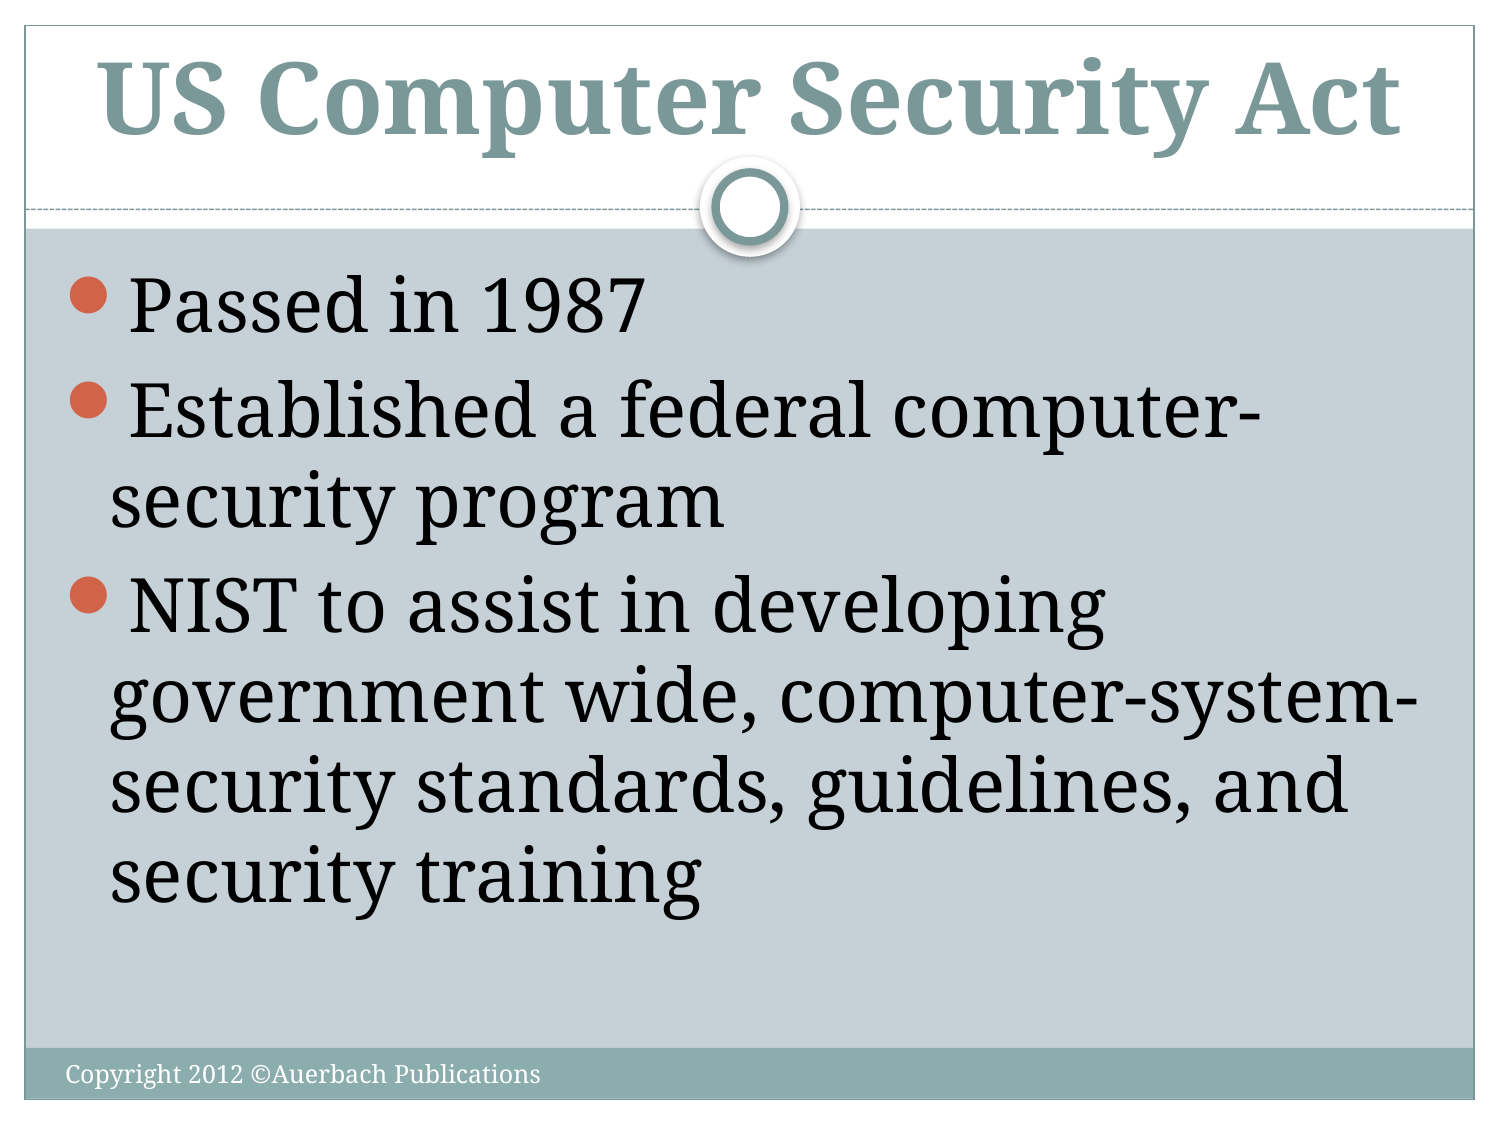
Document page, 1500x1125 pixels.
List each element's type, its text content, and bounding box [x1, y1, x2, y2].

footer Copyright 2012 ©Auerbach Publications [50, 1051, 638, 1112]
list Passed in 1987 Established a federal computer-security program NIST to assist in developing government wide, computer-system-security standards, guidelines, and security training [49, 250, 1445, 1001]
title US Computer Security Act [49, 37, 1450, 163]
